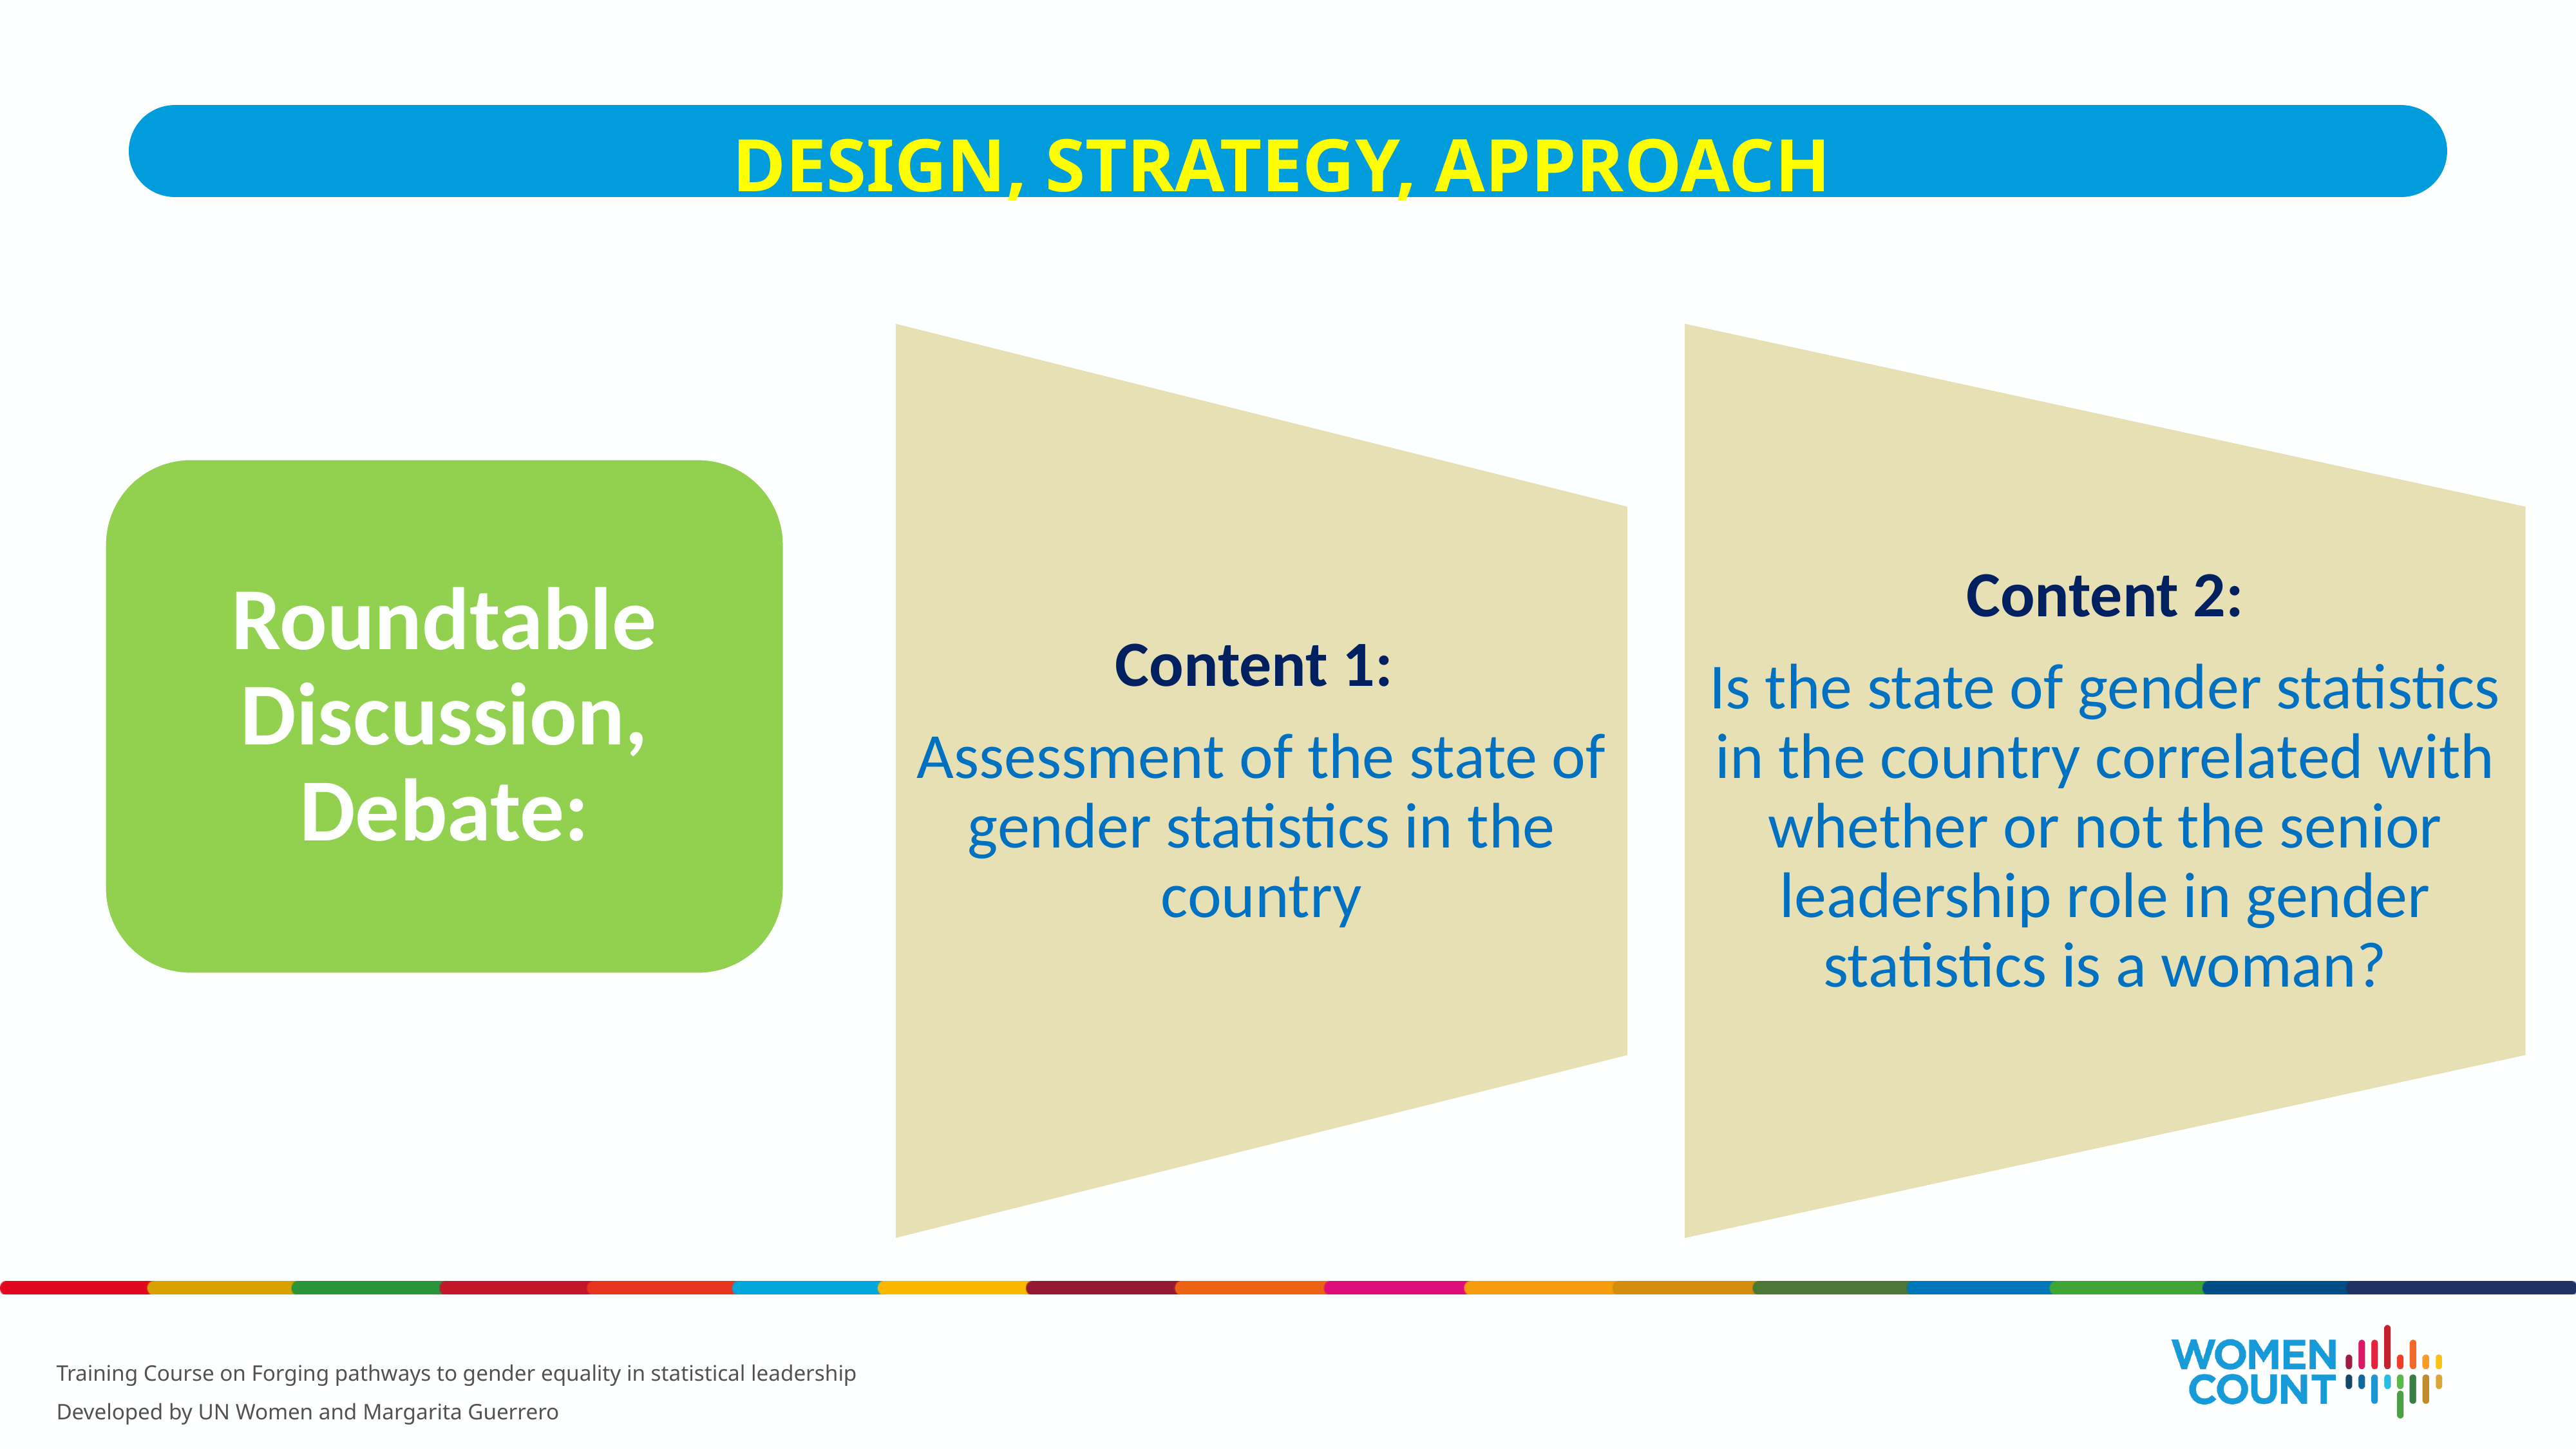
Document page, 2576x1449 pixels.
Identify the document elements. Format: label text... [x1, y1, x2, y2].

text_box Training Course on Forging pathways to gender equality in statistical leadership Developed by UN Women and Margarita Guerrero [56, 1347, 1658, 1449]
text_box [104, 459, 784, 974]
list DESIGN, STRATEGY, APPROACH [153, 119, 2411, 207]
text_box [893, 321, 2528, 1240]
